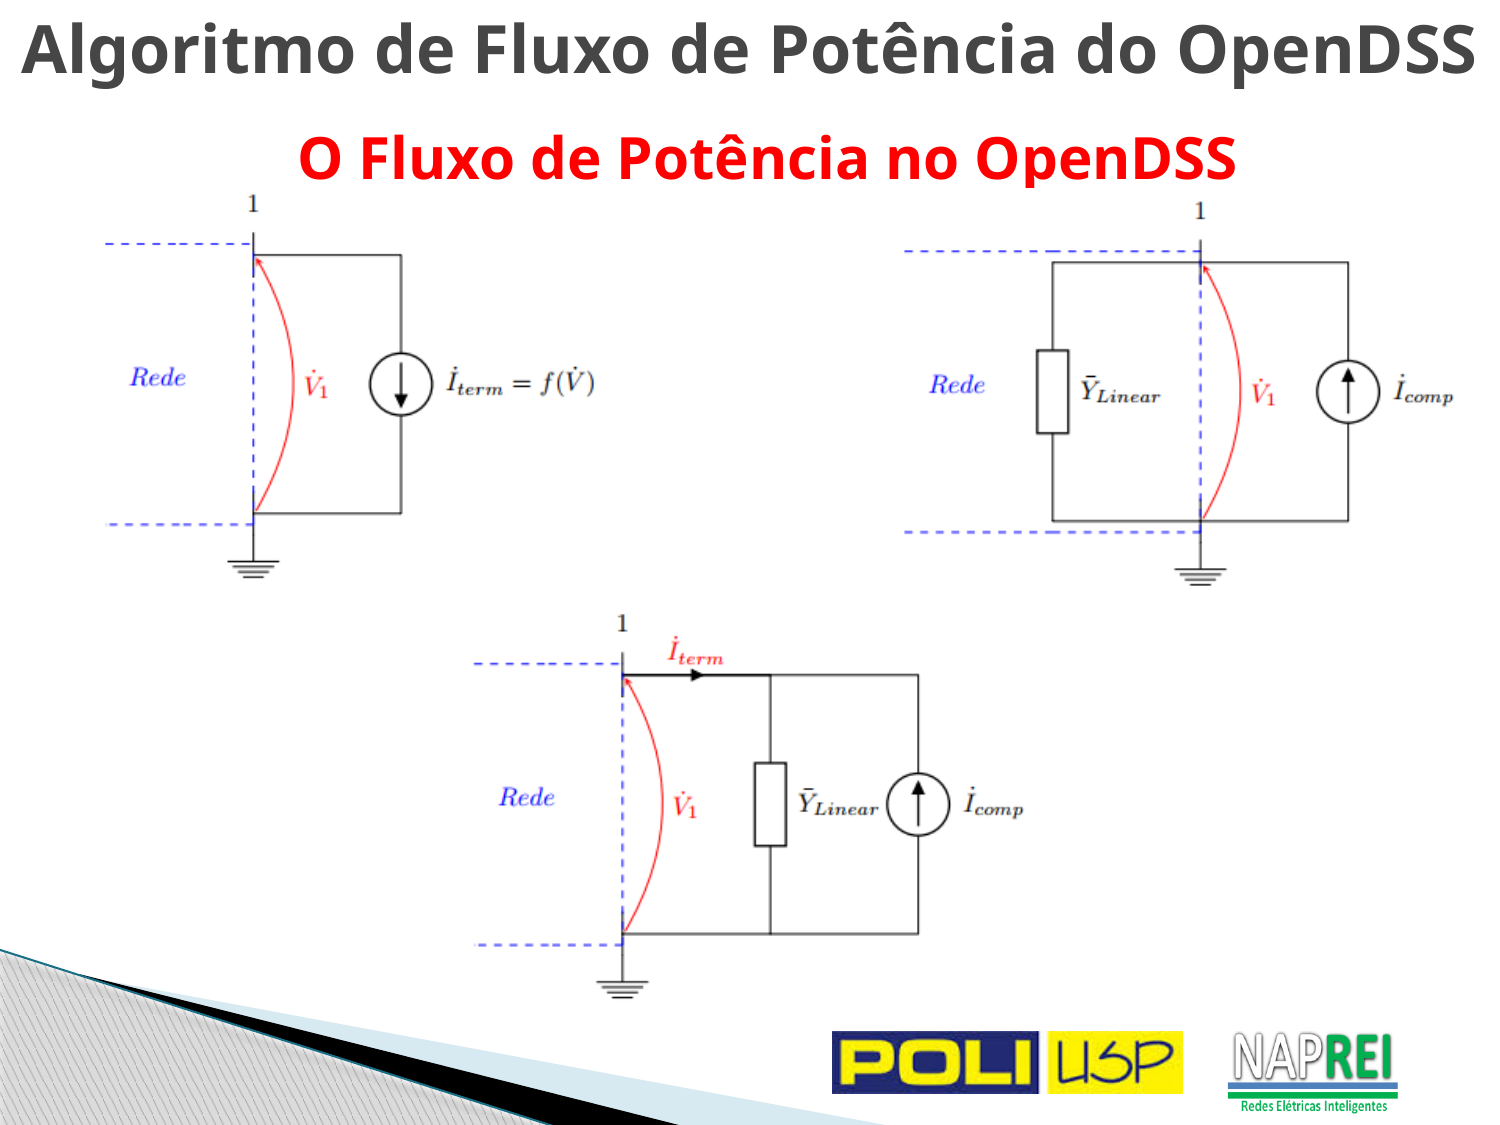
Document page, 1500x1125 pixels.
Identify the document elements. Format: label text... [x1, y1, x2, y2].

picture [878, 188, 1465, 600]
text_box O Fluxo de Potência no OpenDSS [17, 114, 1500, 199]
picture [832, 1031, 1183, 1094]
text_box Algoritmo de Fluxo de Potência do OpenDSS [0, 0, 1500, 114]
picture [1222, 1031, 1399, 1114]
picture [29, 184, 1054, 1008]
